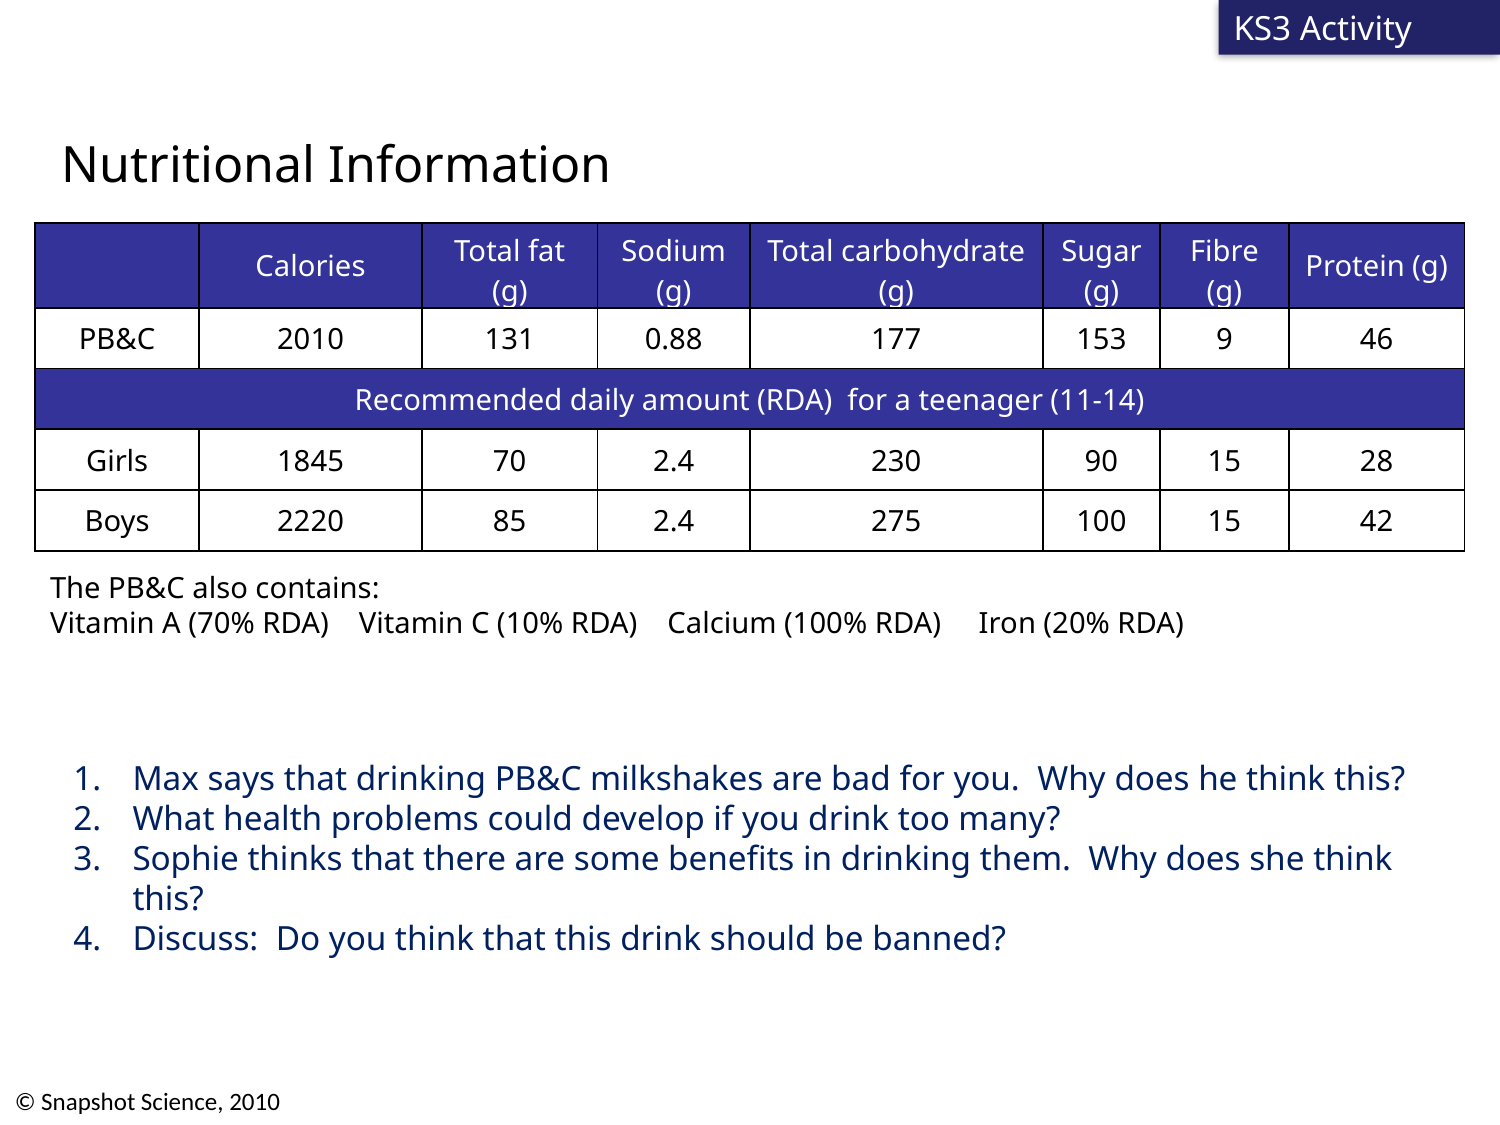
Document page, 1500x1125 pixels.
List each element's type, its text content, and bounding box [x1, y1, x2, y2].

table_header Fibre (g) [1161, 224, 1288, 307]
text_box Max says that drinking PB&C milkshakes are bad for you. Why does he think this? What health problems could develop if you drink too many? Sophie thinks that there are some benefits in drinking them. Why does she think this? Discuss: Do you think that this drink should be banned? [58, 749, 1430, 965]
table_header Sodium (g) [598, 224, 749, 307]
table_cell 85 [423, 491, 597, 550]
table_cell 2220 [200, 491, 421, 550]
table_cell 70 [423, 430, 597, 489]
table_cell 153 [1044, 309, 1159, 368]
table_header Total fat (g) [423, 224, 597, 307]
table_cell 2.4 [598, 491, 749, 550]
table_header Calories [200, 224, 421, 307]
table_header Sugar (g) [1044, 224, 1159, 307]
table_cell 177 [751, 309, 1042, 368]
table_cell 230 [751, 430, 1042, 489]
table_cell 46 [1290, 309, 1464, 368]
table_cell 42 [1290, 491, 1464, 550]
table_cell 15 [1161, 430, 1288, 489]
table_cell 100 [1044, 491, 1159, 550]
table_cell 2010 [200, 309, 421, 368]
table_cell 1845 [200, 430, 421, 489]
table_cell Boys [36, 491, 198, 550]
table_cell 0.88 [598, 309, 749, 368]
table_header [36, 224, 198, 307]
text_box KS3 Activity [1218, 0, 1500, 55]
table_cell Girls [36, 430, 198, 489]
table_cell 275 [751, 491, 1042, 550]
text_box The PB&C also contains: Vitamin A (70% RDA) Vitamin C (10% RDA) Calcium (100% RDA) Iron (20% RDA) [35, 562, 1442, 648]
table_cell 131 [423, 309, 597, 368]
table_cell 15 [1161, 491, 1288, 550]
text_box © Snapshot Science, 2010 [0, 1078, 703, 1123]
table_cell 28 [1290, 430, 1464, 489]
table_cell PB&C [36, 309, 198, 368]
table_cell 2.4 [598, 430, 749, 489]
text_box Nutritional Information [46, 117, 903, 201]
table_cell 90 [1044, 430, 1159, 489]
table_cell 9 [1161, 309, 1288, 368]
table_header Protein (g) [1290, 224, 1464, 307]
table_cell Recommended daily amount (RDA) for a teenager (11-14) [36, 369, 1464, 428]
table_header Total carbohydrate (g) [751, 224, 1042, 307]
